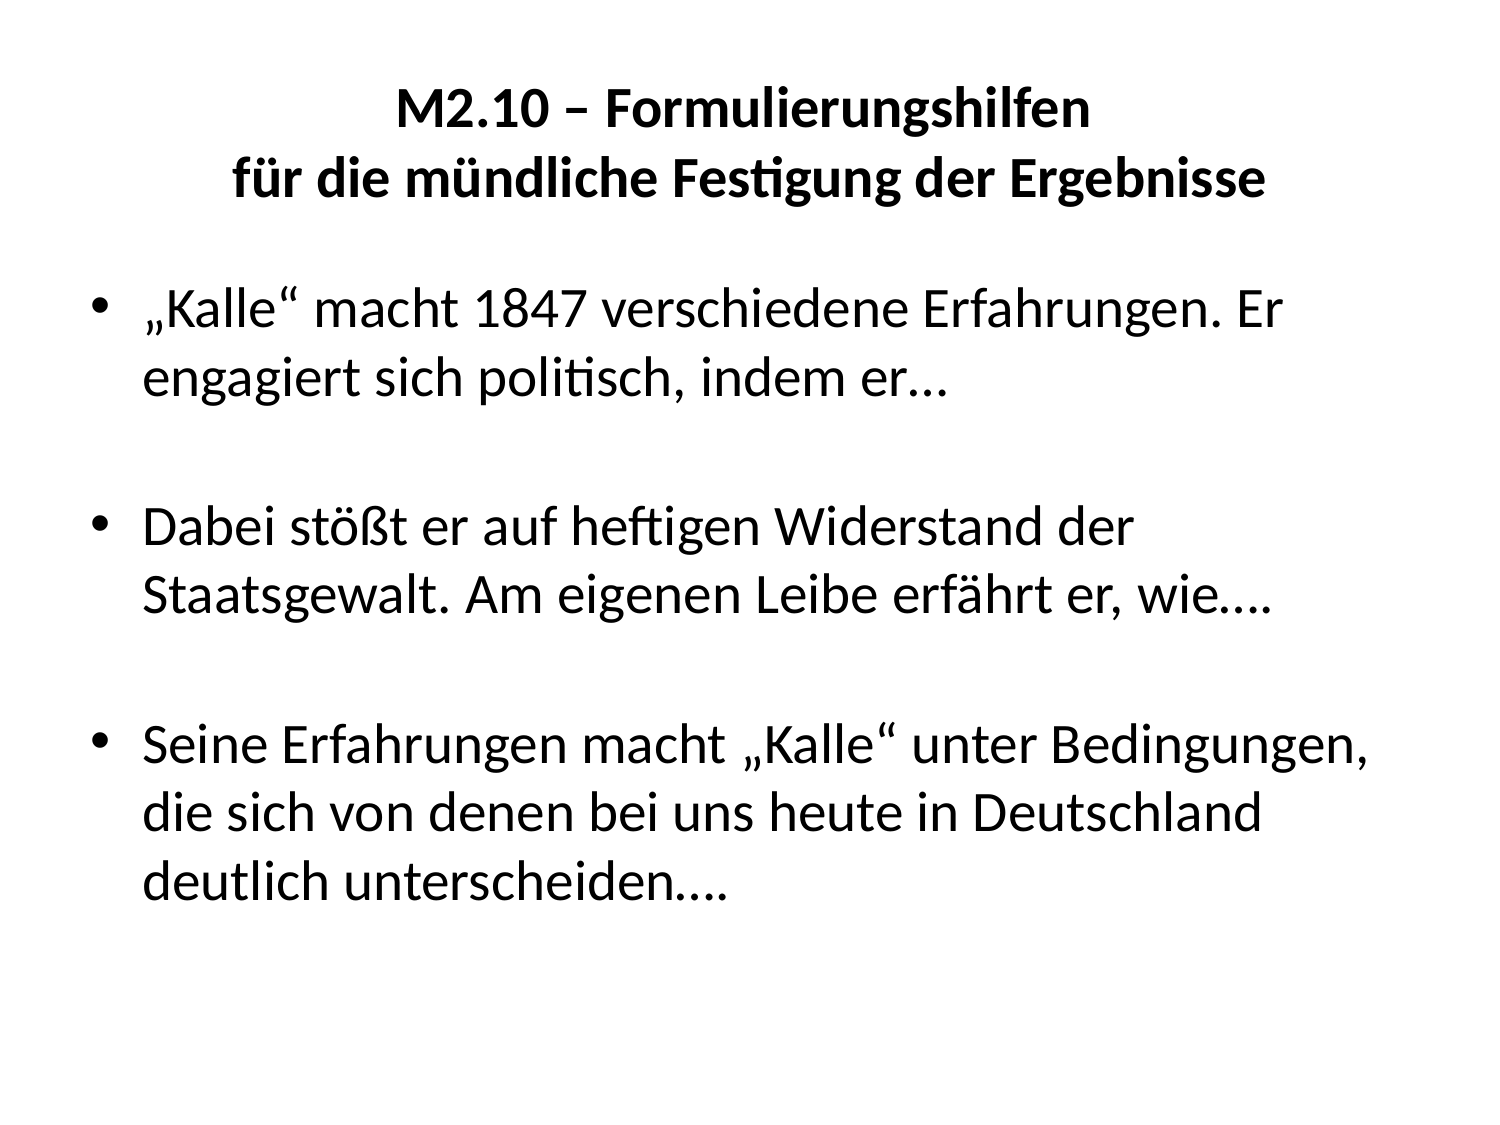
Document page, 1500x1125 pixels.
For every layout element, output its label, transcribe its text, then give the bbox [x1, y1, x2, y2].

list „Kalle“ macht 1847 verschiedene Erfahrungen. Er engagiert sich politisch, indem er… Dabei stößt er auf heftigen Widerstand der Staatsgewalt. Am eigenen Leibe erfährt er, wie…. Seine Erfahrungen macht „Kalle“ unter Bedingungen, die sich von denen bei uns heute in Deutschland deutlich unterscheiden…. [75, 262, 1425, 1005]
title M2.10 – Formulierungshilfen für die mündliche Festigung der Ergebnisse [75, 45, 1425, 233]
